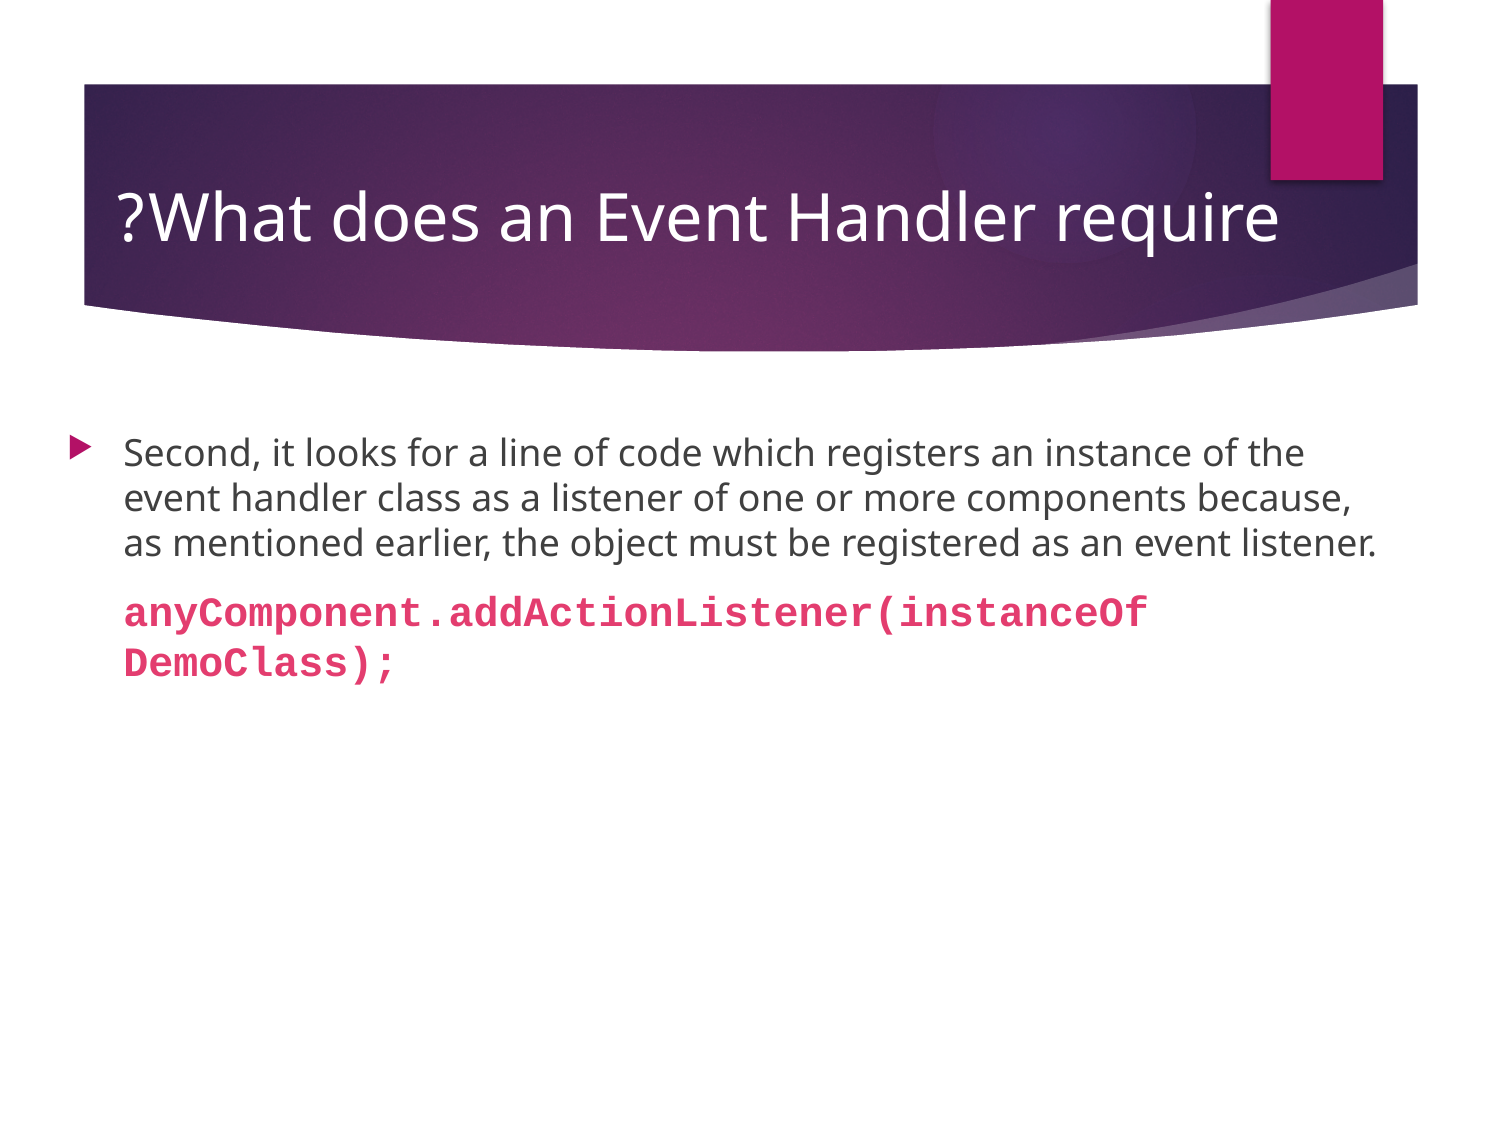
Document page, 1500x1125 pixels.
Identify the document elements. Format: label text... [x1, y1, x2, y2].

title What does an Event Handler require? [81, 97, 1469, 333]
list Second, it looks for a line of code which registers an instance of the event handler class as a listener of one or more components because, as mentioned earlier, the object must be registered as an event listener. anyComponent.addActionListener(instanceOf DemoClass); [52, 421, 1411, 1027]
